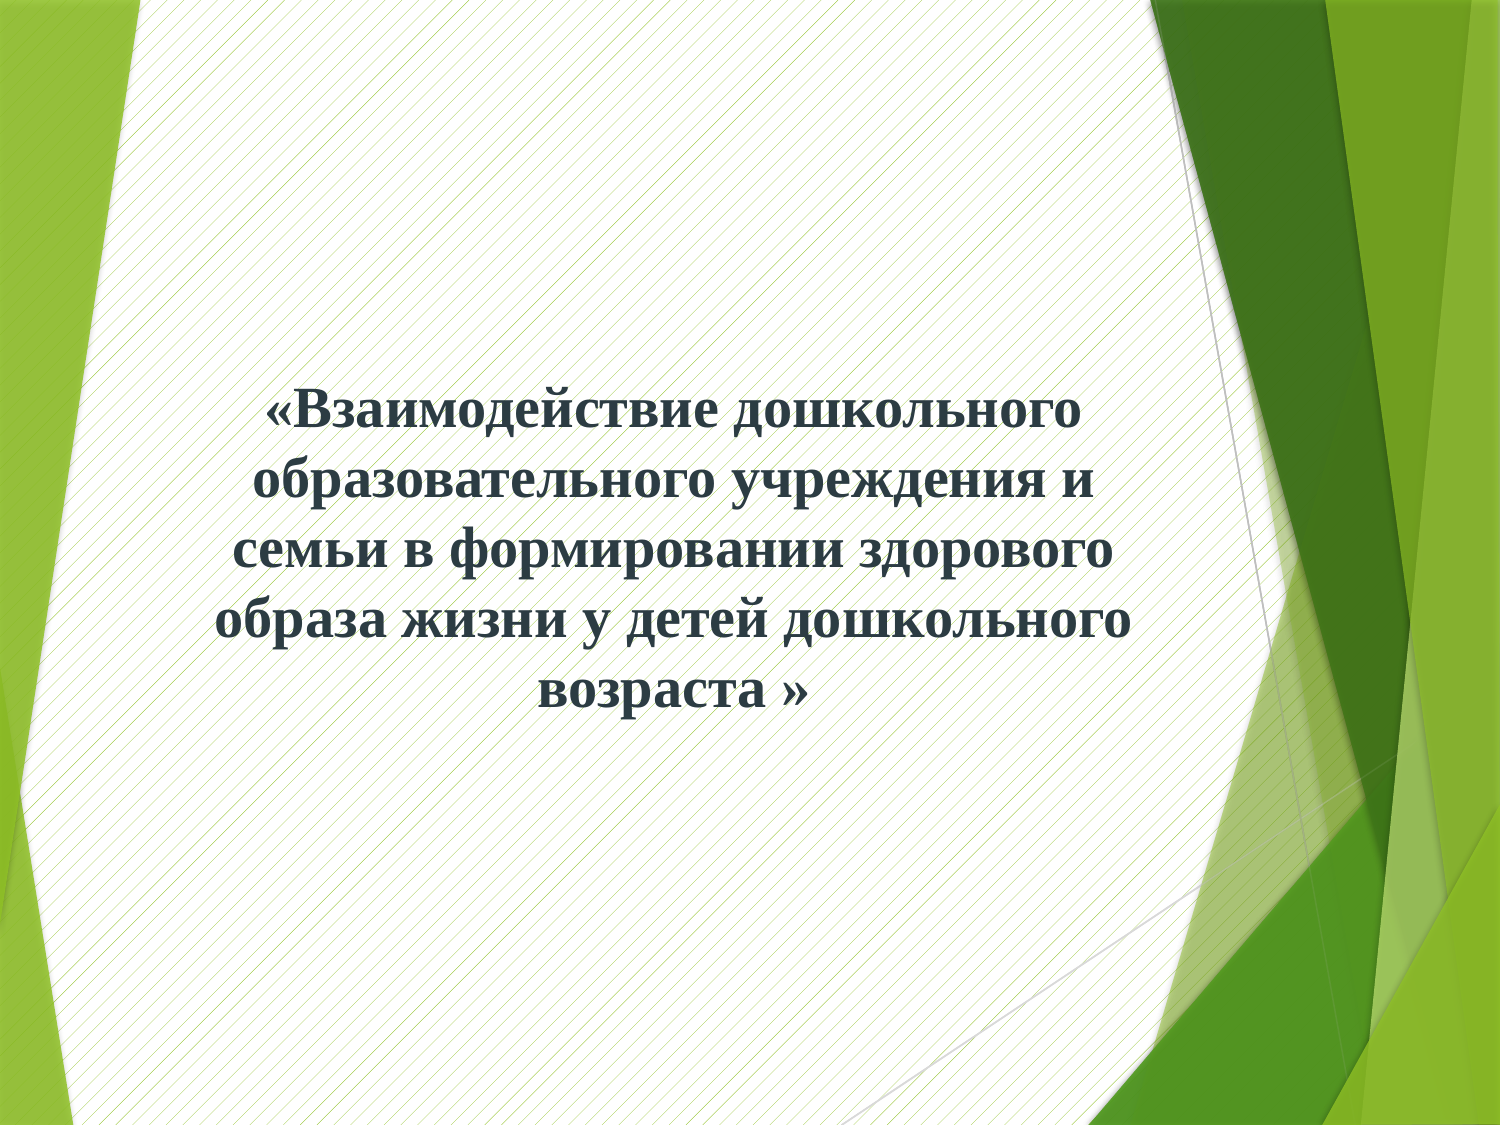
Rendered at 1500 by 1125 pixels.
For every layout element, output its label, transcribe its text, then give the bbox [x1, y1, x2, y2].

text_box «Взаимодействие дошкольного образовательного учреждения и семьи в формировании здорового образа жизни у детей дошкольного возраста » [152, 361, 1196, 727]
